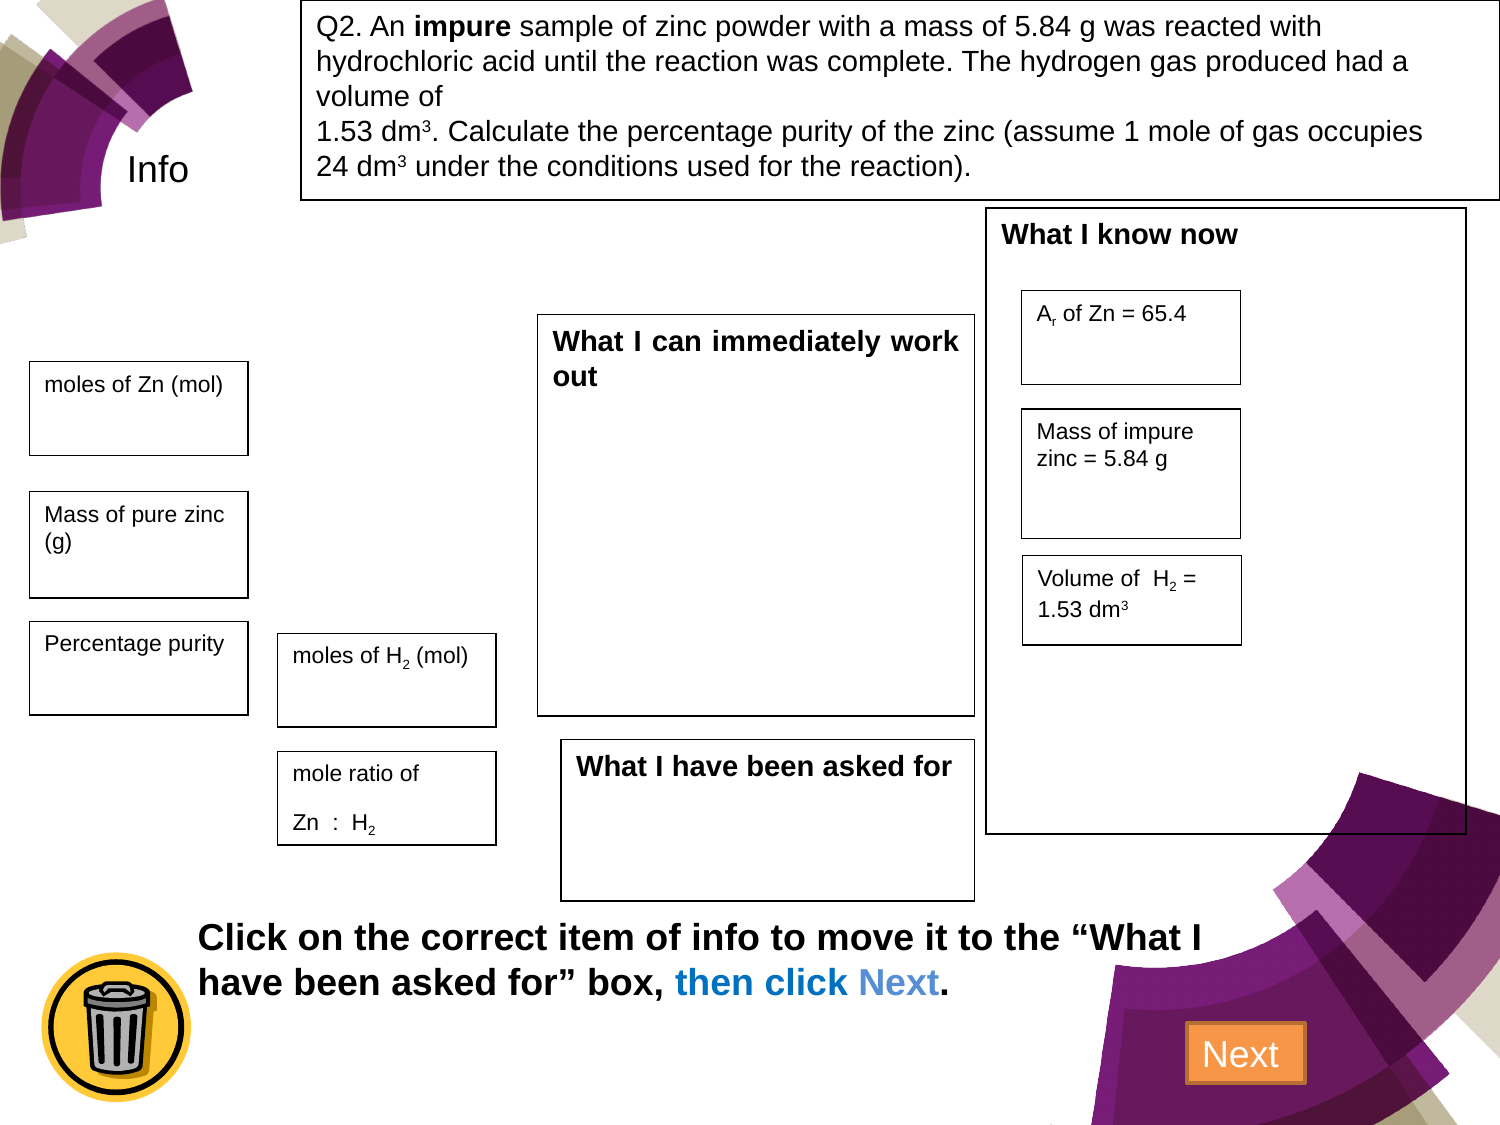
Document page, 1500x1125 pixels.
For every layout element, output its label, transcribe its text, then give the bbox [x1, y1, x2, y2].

text_box Click on the correct item of info to move it to the “What I have been asked for” box, then click Next. [182, 905, 1223, 1010]
text_box Q2. An impure sample of zinc powder with a mass of 5.84 g was reacted with hydrochloric acid until the reaction was complete. The hydrogen gas produced had a volume of 1.53 dm3. Calculate the percentage purity of the zinc (assume 1 mole of gas occupies 24 dm3 under the conditions used for the reaction). [301, 0, 1500, 200]
text_box What I know now [986, 208, 1467, 835]
text_box moles of Zn (mol) [29, 361, 249, 456]
text_box What I can immediately work out [537, 314, 975, 717]
text_box Mass of impure zinc = 5.84 g [1021, 408, 1241, 539]
text_box What I have been asked for [561, 739, 975, 901]
text_box moles of H2 (mol) [277, 633, 497, 728]
text_box mole ratio of Zn : H2 [277, 751, 497, 846]
text_box Mass of pure zinc (g) [29, 491, 249, 598]
picture [41, 952, 192, 1103]
text_box Volume of H2 = 1.53 dm3 [1022, 555, 1242, 645]
picture [0, 0, 219, 256]
picture [1009, 716, 1500, 1125]
text_box Percentage purity [29, 621, 249, 716]
text_box Info [112, 137, 242, 197]
text_box Next [1185, 1021, 1307, 1085]
text_box Ar of Zn = 65.4 [1021, 290, 1241, 385]
